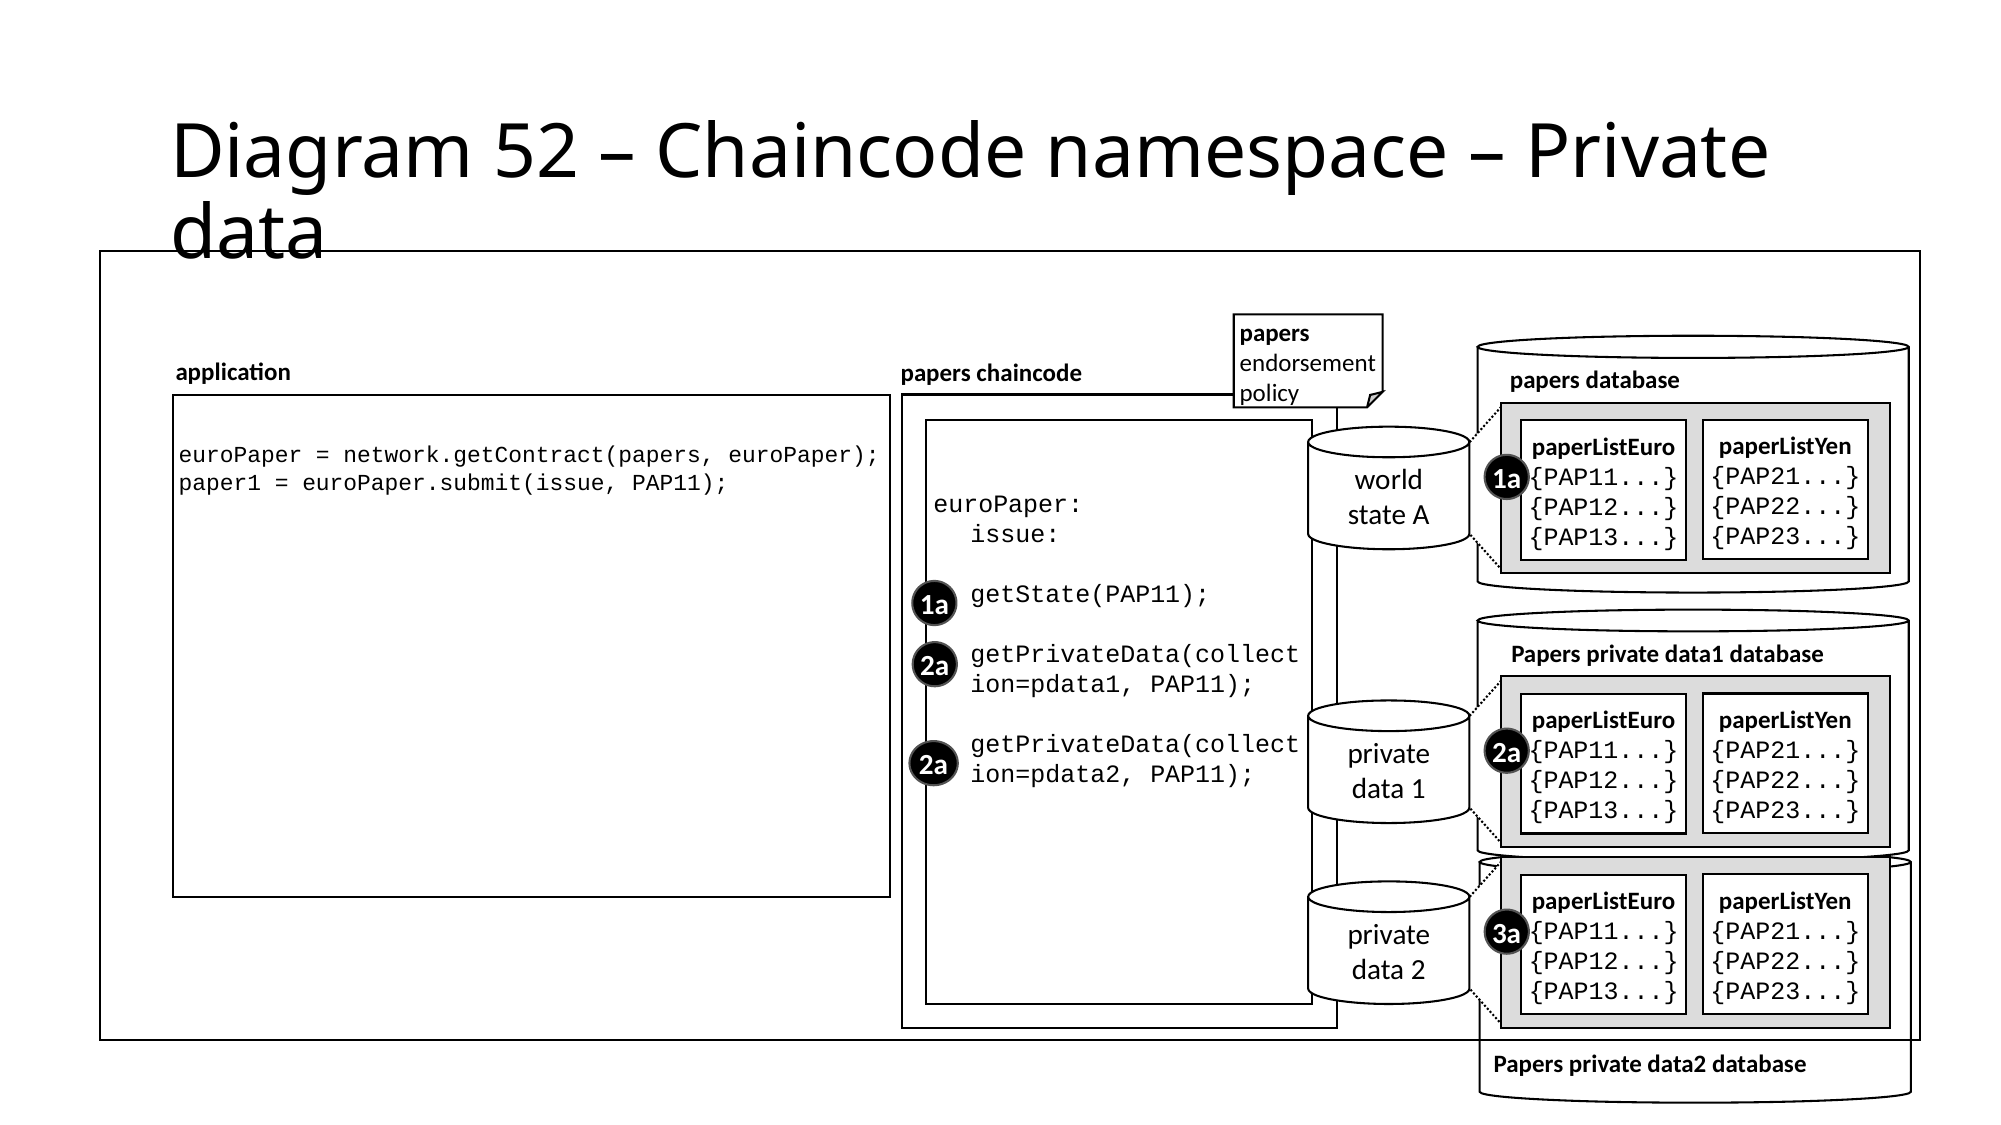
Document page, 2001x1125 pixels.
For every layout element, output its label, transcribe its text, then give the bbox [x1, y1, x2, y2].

text_box Diagram 52 – Chaincode namespace – Private data [162, 84, 1888, 250]
text_box 2a [909, 741, 958, 786]
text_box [1307, 676, 1891, 848]
text_box [1477, 609, 1909, 856]
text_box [1307, 857, 1891, 1029]
text_box euroPaper: issue: getState(PAP11); getPrivateData(collection=pdata1, PAP11); getPrivateData(collection=pdata2, PAP11); [925, 420, 1313, 1004]
text_box Papers private data2 database [1486, 1040, 1815, 1085]
text_box 2a [912, 642, 957, 687]
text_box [1307, 335, 1909, 593]
text_box [100, 250, 1920, 1040]
text_box papers chaincode [893, 349, 1091, 394]
text_box Papers private data1 database [1503, 629, 1833, 675]
text_box [1479, 1040, 1911, 1103]
text_box [901, 394, 1307, 1028]
text_box 1a [912, 580, 957, 626]
text_box papers endorsement policy [1233, 314, 1383, 408]
text_box [1313, 593, 1337, 676]
text_box euroPaper = network.getContract(papers, euroPaper); paper1 = euroPaper.submit(issue, PAP11); [172, 394, 890, 898]
text_box application [168, 347, 300, 393]
text_box [1313, 848, 1337, 857]
